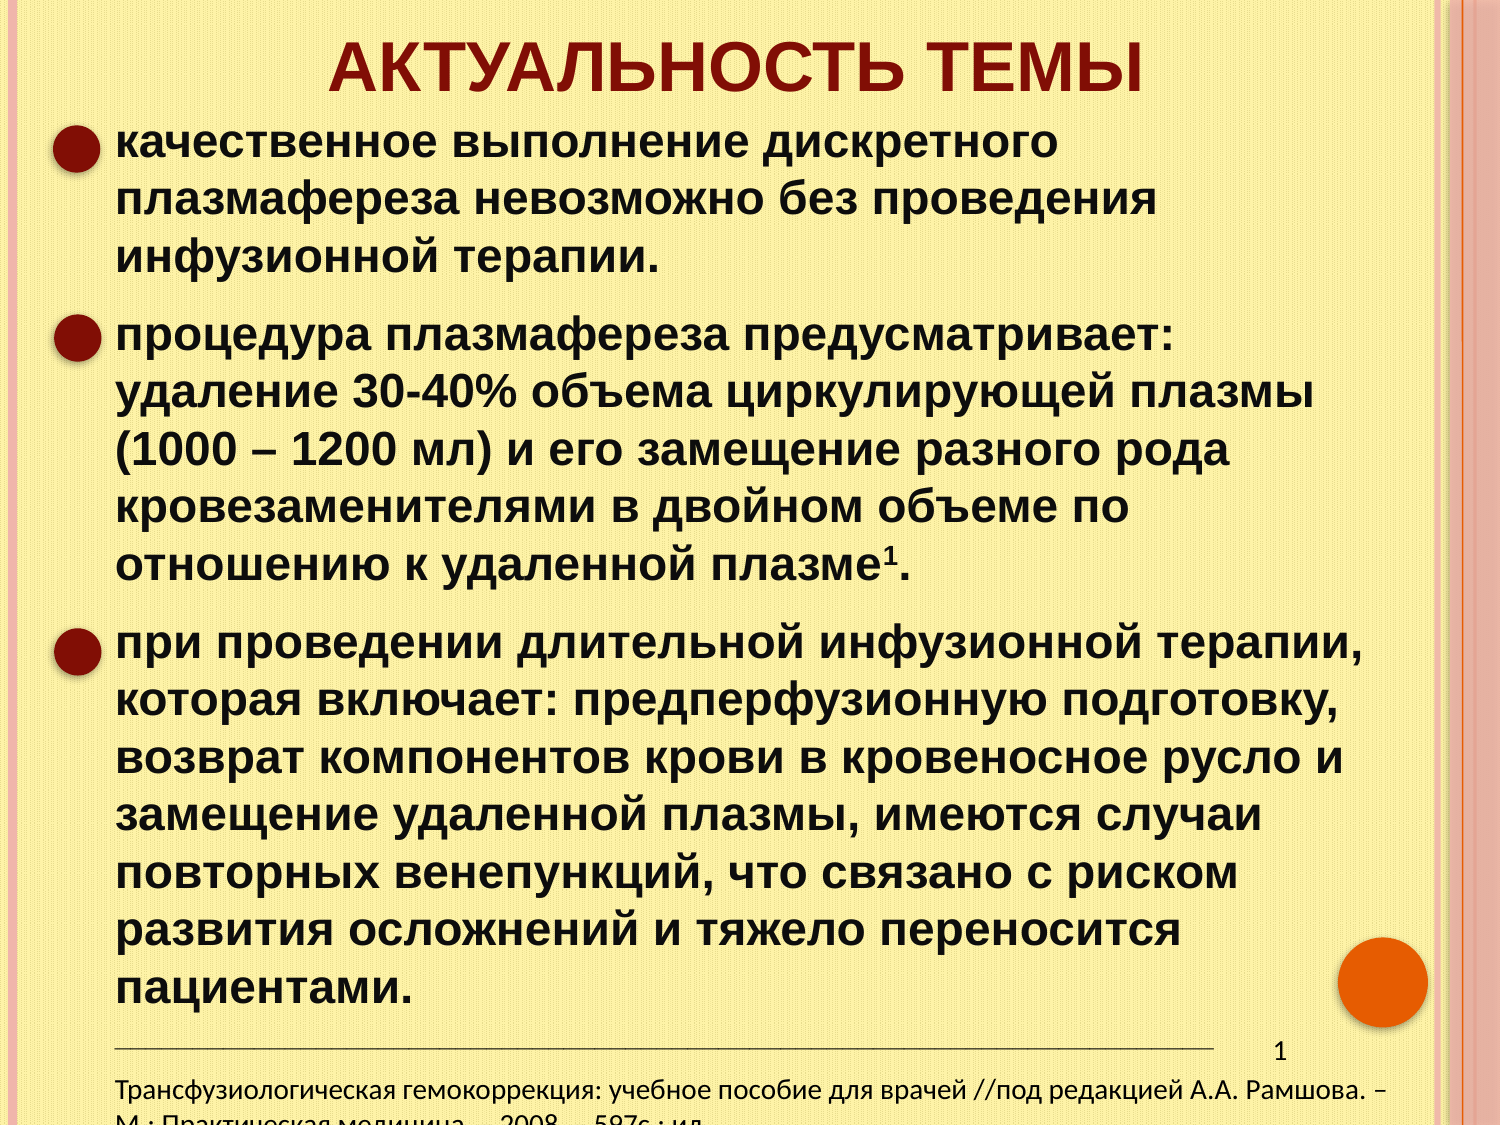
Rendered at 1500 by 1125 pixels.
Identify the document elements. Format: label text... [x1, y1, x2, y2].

text_box [54, 314, 102, 362]
list качественное выполнение дискретного плазмафереза невозможно без проведения инфузионной терапии. процедура плазмафереза предусматривает: удаление 30-40% объема циркулирующей плазмы (1000 – 1200 мл) и его замещение разного рода кровезаменителями в двойном объеме по отношению к удаленной плазме1. при проведении длительной инфузионной терапии, которая включает: предперфузионную подготовку, возврат компонентов крови в кровеносное русло и замещение удаленной плазмы, имеются случаи повторных венепункций, что связано с риском развития осложнений и тяжело переносится пациентами. _______________________________________________________________________ 1 Трансфузиологическая гемокоррекция: учебное пособие для врачей //под редакцией А.А. Рамшова. – М.: Практическая медицина. – 2008. – 597с.: ил. [100, 101, 1412, 1125]
text_box [53, 125, 101, 173]
title Актуальность темы [123, 19, 1349, 101]
text_box [54, 628, 102, 676]
